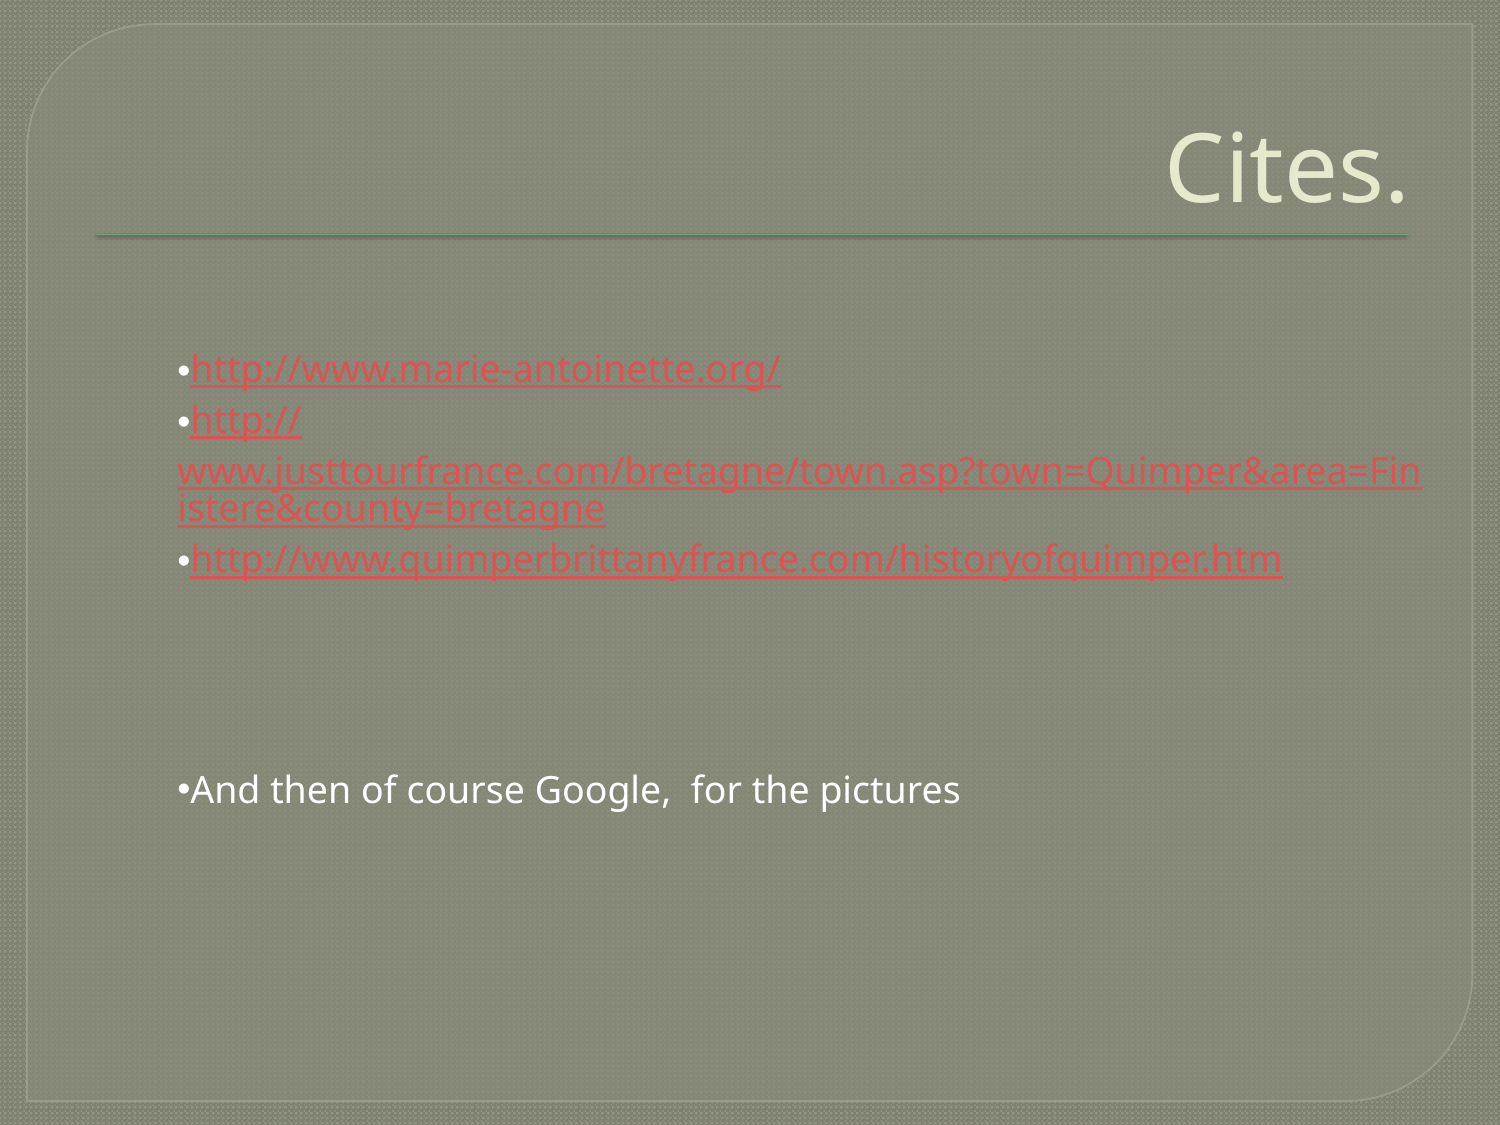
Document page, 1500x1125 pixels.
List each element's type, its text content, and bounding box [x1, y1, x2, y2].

title Cites. [75, 41, 1425, 229]
text_box http://www.marie-antoinette.org/ http://www.justtourfrance.com/bretagne/town.asp?town=Quimper&area=Finistere&county=bretagne http://www.quimperbrittanyfrance.com/historyofquimper.htm And then of course Google, for the pictures [162, 337, 1438, 782]
